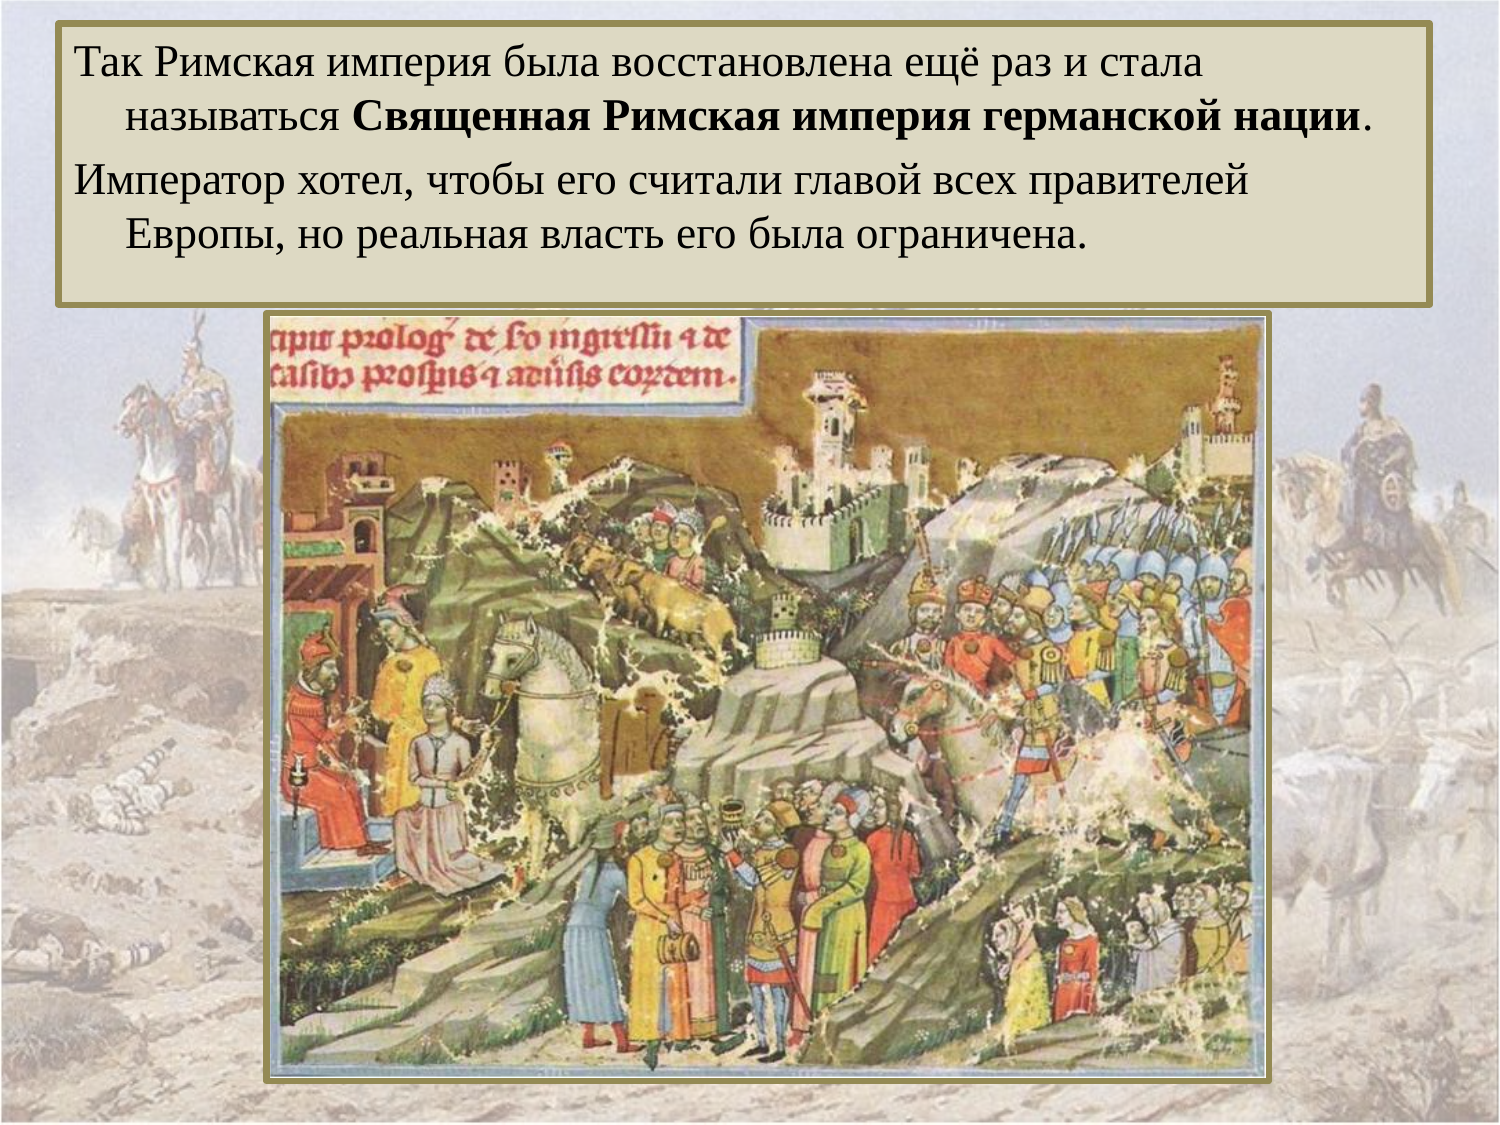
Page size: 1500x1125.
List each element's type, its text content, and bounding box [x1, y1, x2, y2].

list Так Римская империя была восстановлена ещё раз и стала называться Священная Римская империя германской нации. Император хотел, чтобы его считали главой всех правителей Европы, но реальная власть его была ограничена. [58, 23, 1430, 305]
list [269, 316, 1266, 1079]
